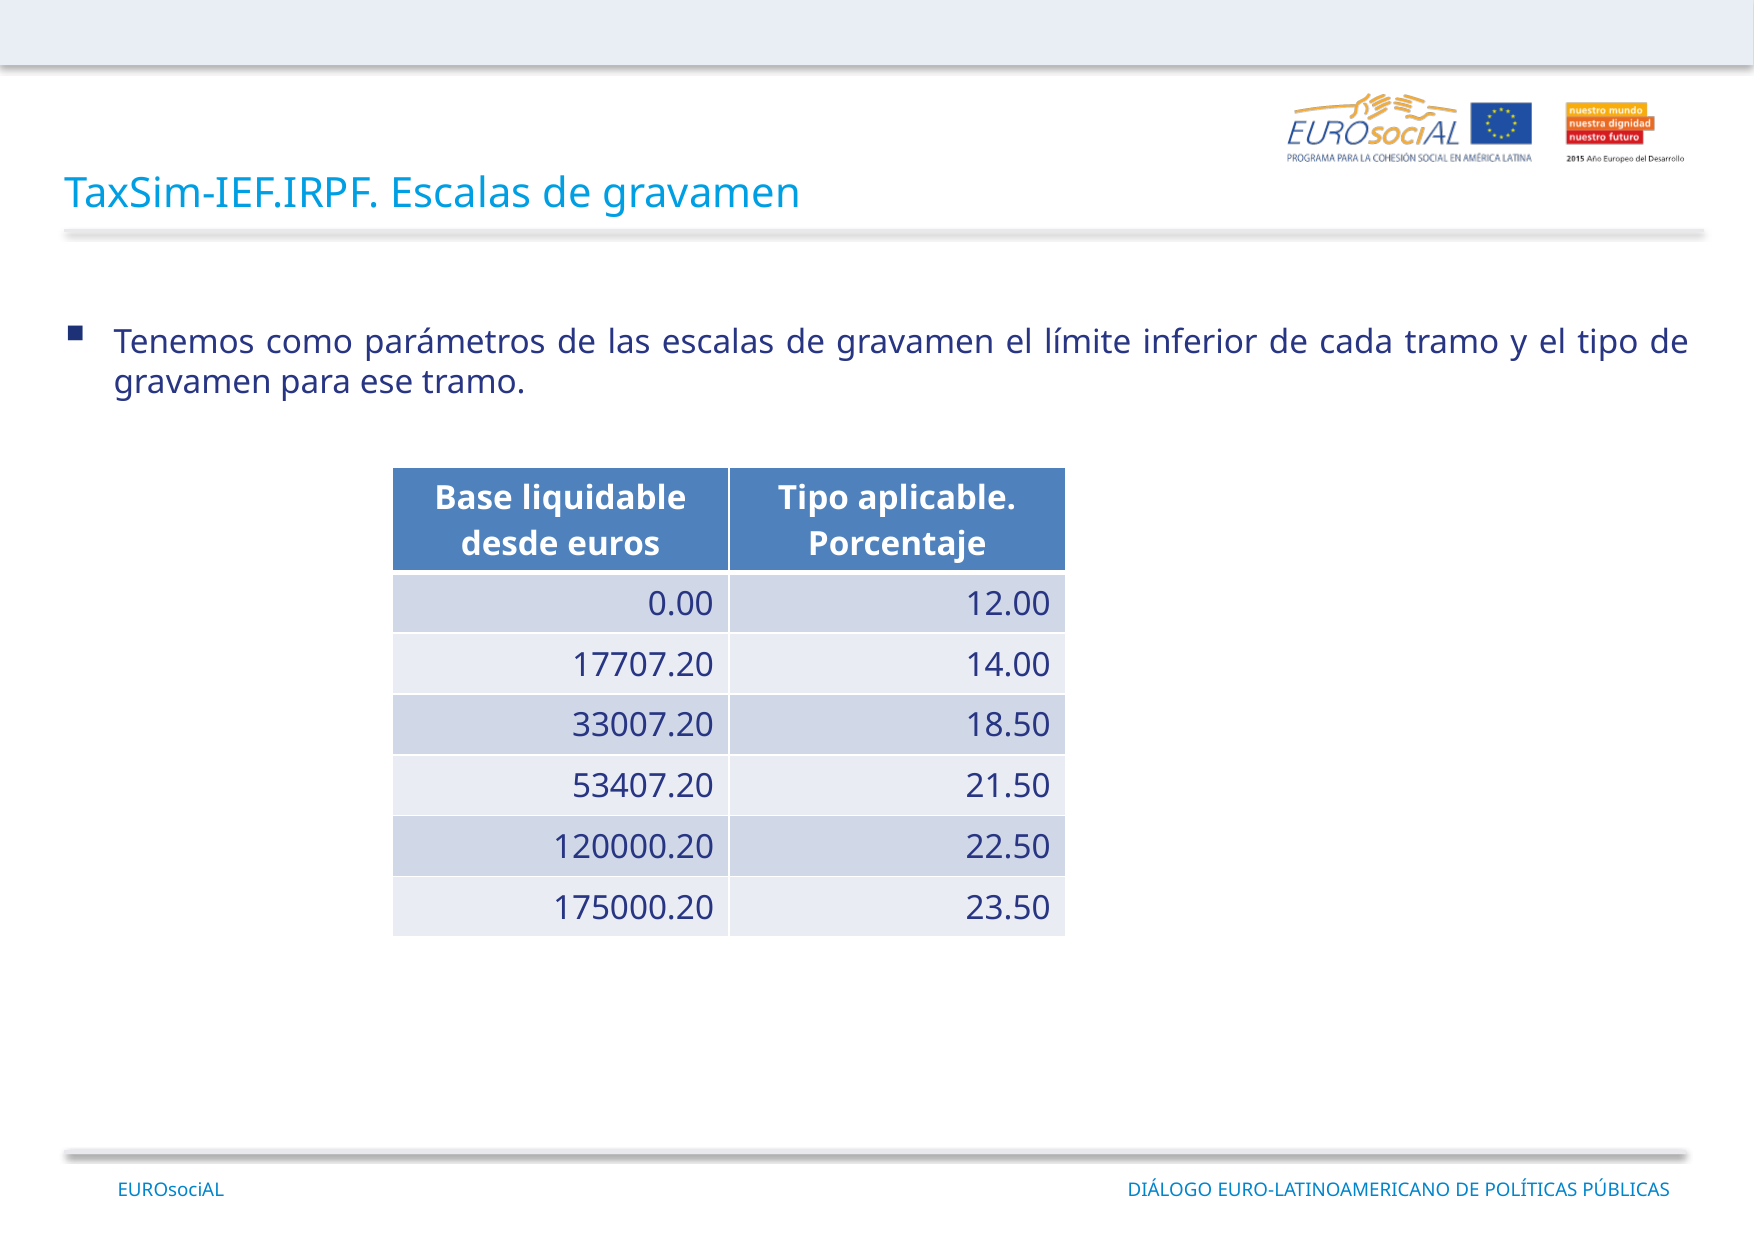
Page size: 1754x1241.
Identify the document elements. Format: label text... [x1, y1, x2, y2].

table_header Tipo aplicable. Porcentaje [730, 468, 1065, 570]
table_cell 33007.20 [393, 695, 728, 754]
table_cell 14.00 [730, 634, 1065, 693]
table_header Base liquidable desde euros [393, 468, 728, 570]
picture [1278, 88, 1692, 173]
table_cell 120000.20 [393, 816, 728, 876]
table_cell 18.50 [730, 695, 1065, 754]
table_cell 0.00 [393, 575, 728, 632]
table_cell 23.50 [730, 877, 1065, 936]
table_cell 175000.20 [393, 877, 728, 936]
table_cell 53407.20 [393, 756, 728, 815]
table_cell 22.50 [730, 816, 1065, 876]
table_cell 17707.20 [393, 634, 728, 693]
table_cell 21.50 [730, 756, 1065, 815]
table_cell 12.00 [730, 575, 1065, 632]
text_box Tenemos como parámetros de las escalas de gravamen el límite inferior de cada tramo y el tipo de gravamen para ese tramo. [64, 254, 1692, 420]
text_box TaxSim-IEF.IRPF. Escalas de gravamen [49, 158, 1628, 233]
